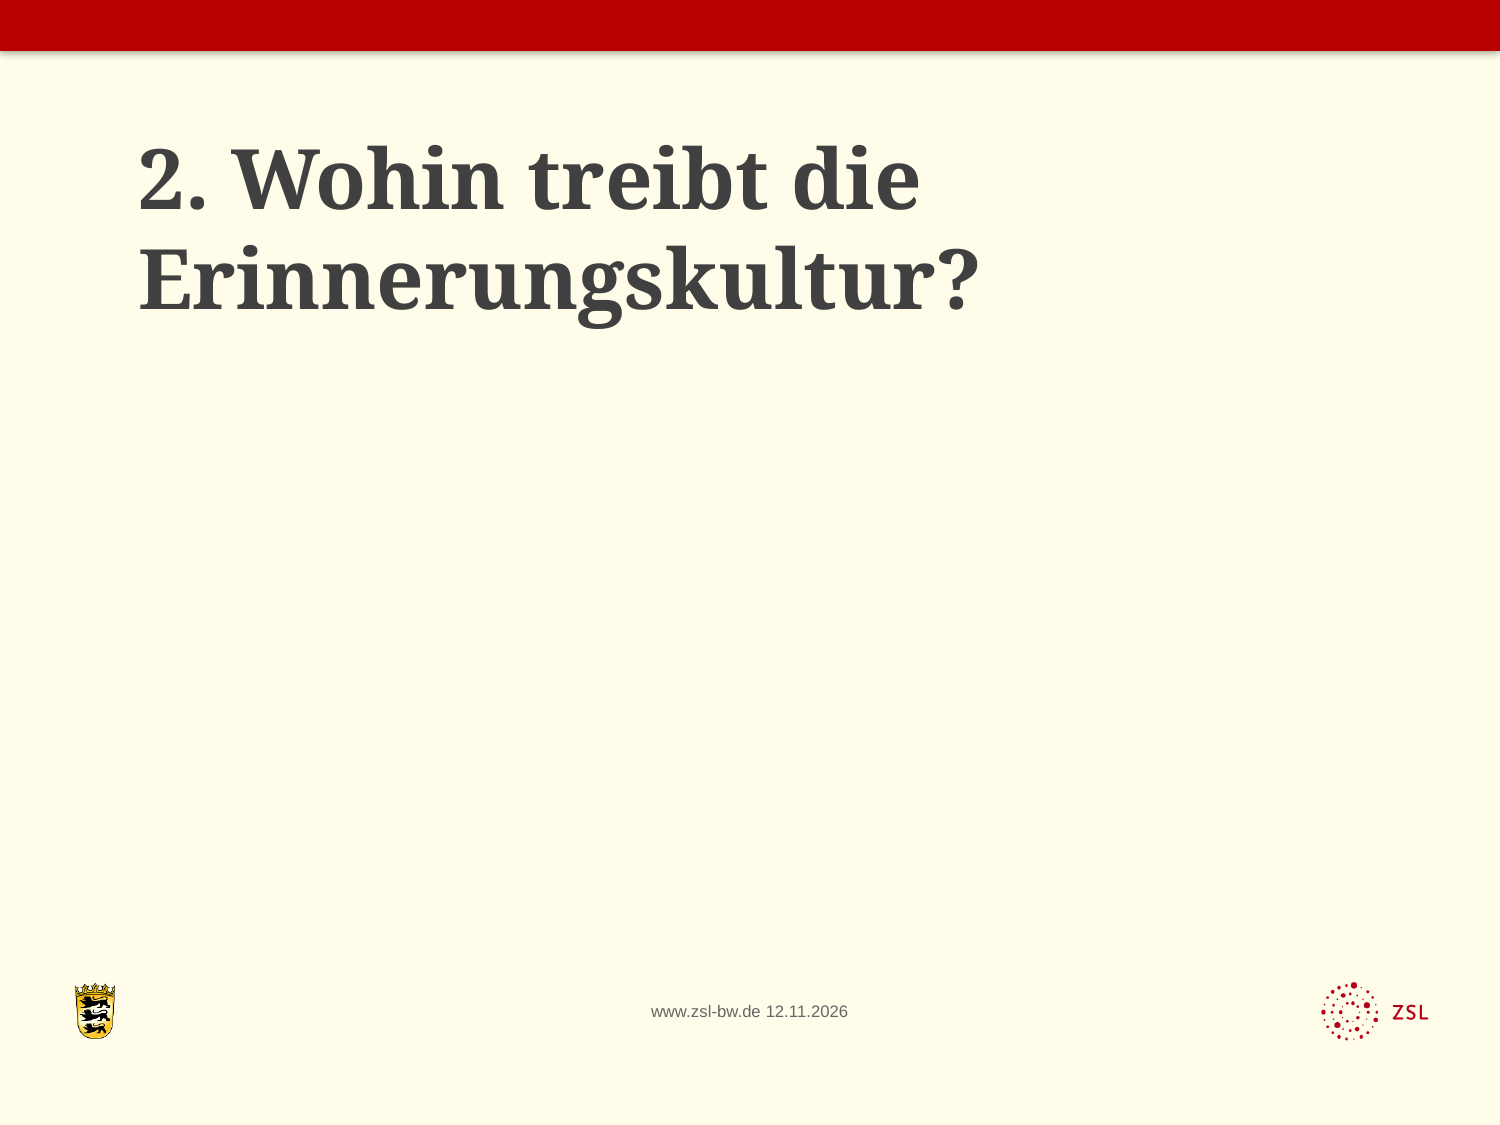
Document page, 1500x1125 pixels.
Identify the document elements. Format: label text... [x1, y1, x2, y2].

picture [73, 981, 117, 1041]
title 2. Wohin treibt die Erinnerungskultur? [123, 101, 1294, 350]
picture [1320, 981, 1429, 1041]
